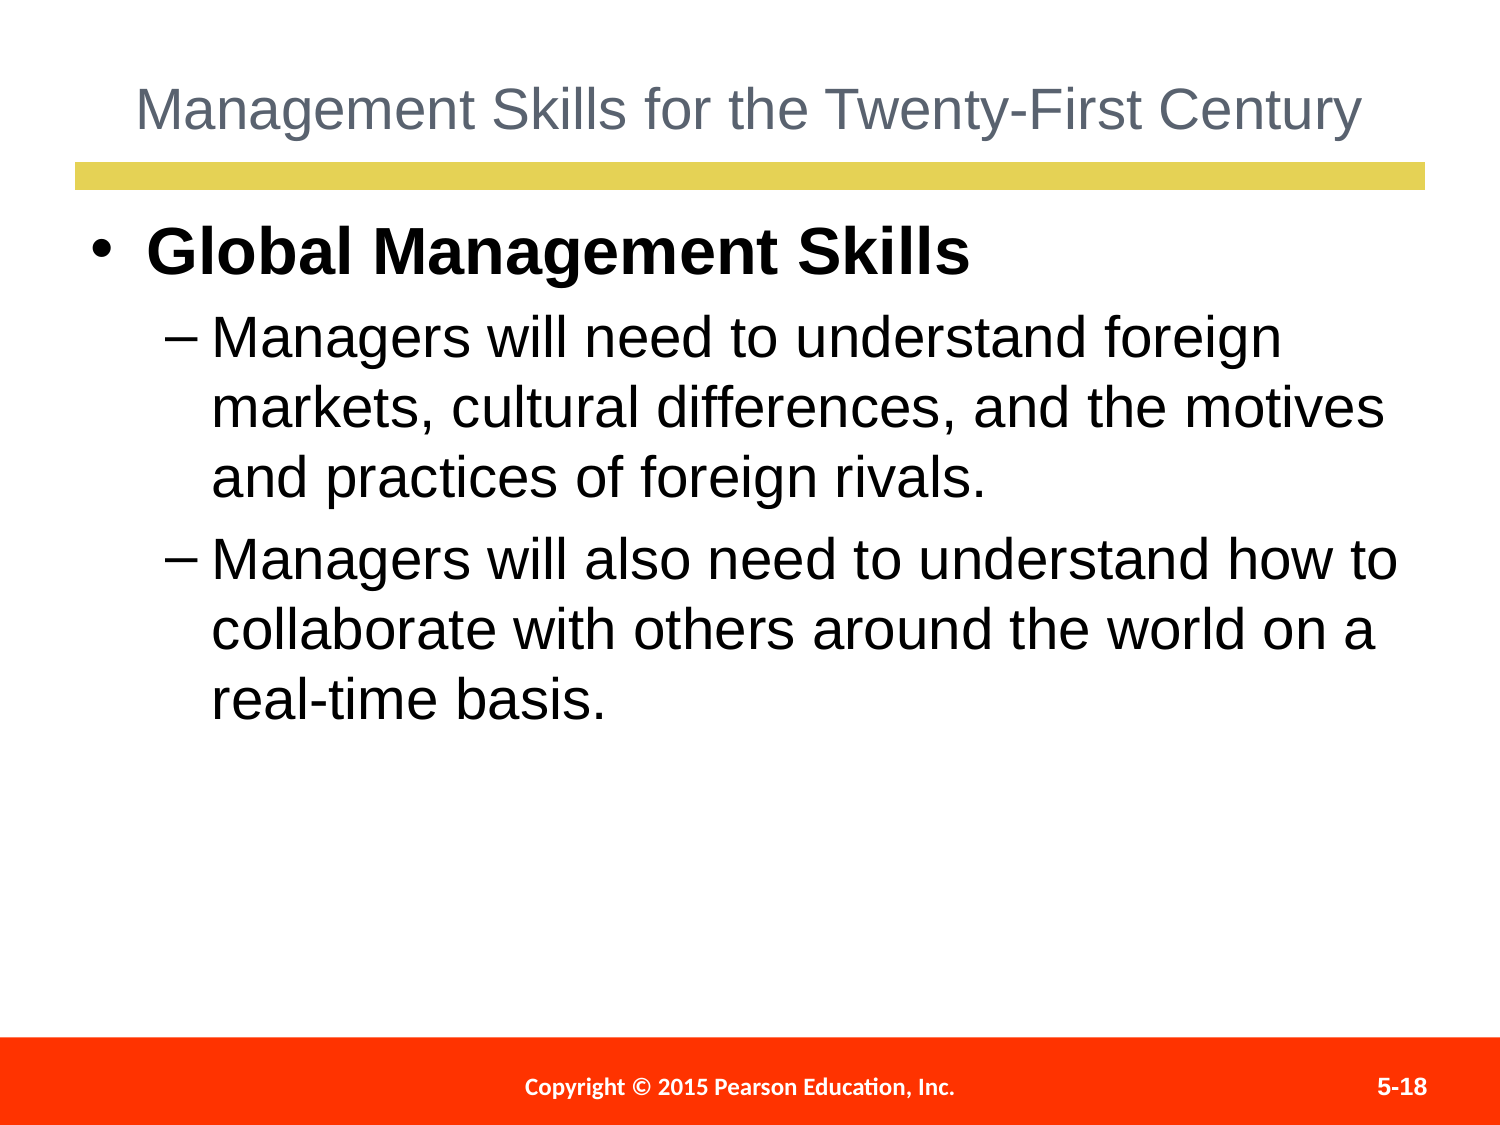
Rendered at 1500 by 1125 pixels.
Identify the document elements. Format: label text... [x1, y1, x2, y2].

list Global Management Skills Managers will need to understand foreign markets, cultural differences, and the motives and practices of foreign rivals. Managers will also need to understand how to collaborate with others around the world on a real-time basis. [74, 199, 1426, 1006]
title Management Skills for the Twenty-First Century [74, 12, 1426, 199]
